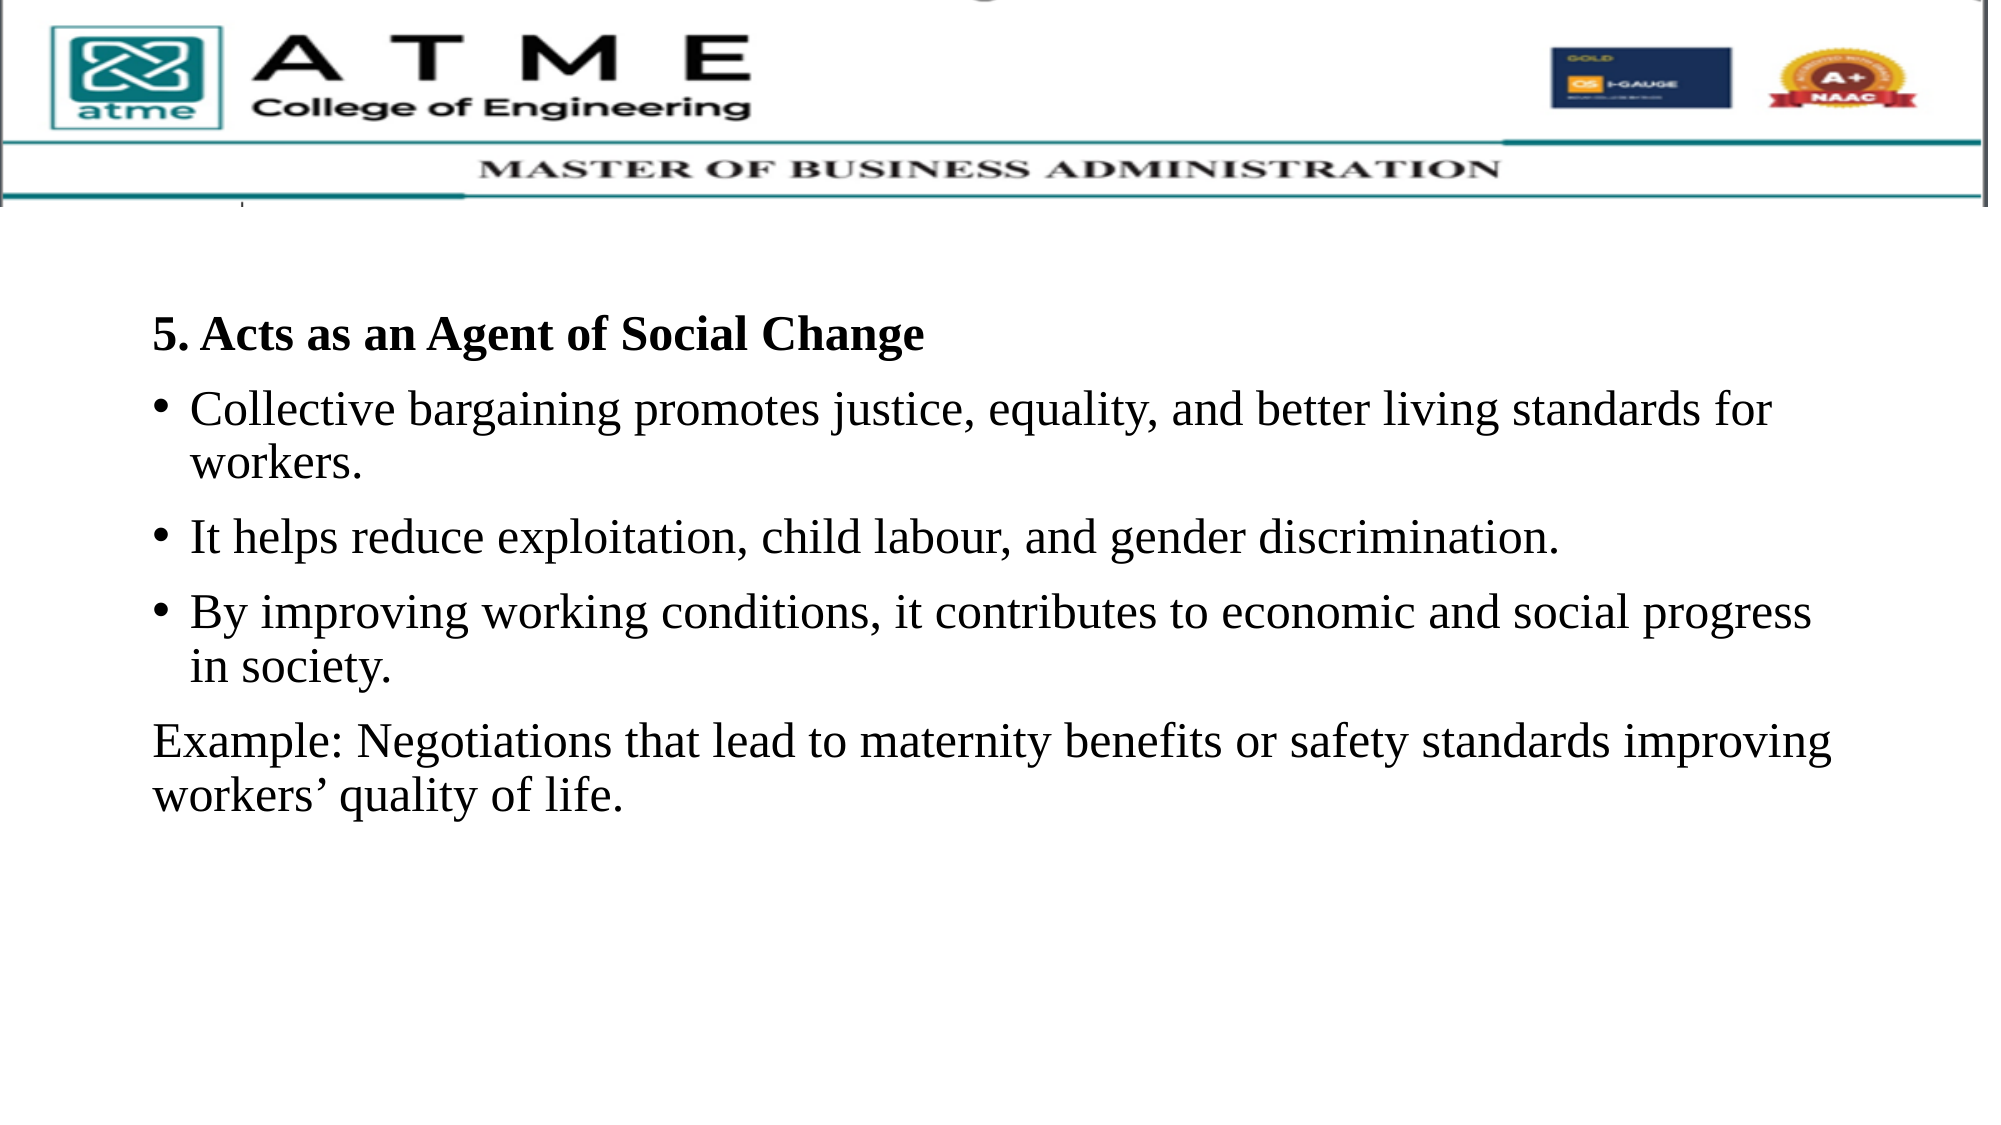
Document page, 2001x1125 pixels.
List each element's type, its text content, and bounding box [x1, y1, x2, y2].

picture [0, 0, 1988, 207]
list 5. Acts as an Agent of Social Change Collective bargaining promotes justice, equality, and better living standards for workers. It helps reduce exploitation, child labour, and gender discrimination. By improving working conditions, it contributes to economic and social progress in society. Example: Negotiations that lead to maternity benefits or safety standards improving workers’ quality of life. [137, 299, 1863, 1014]
